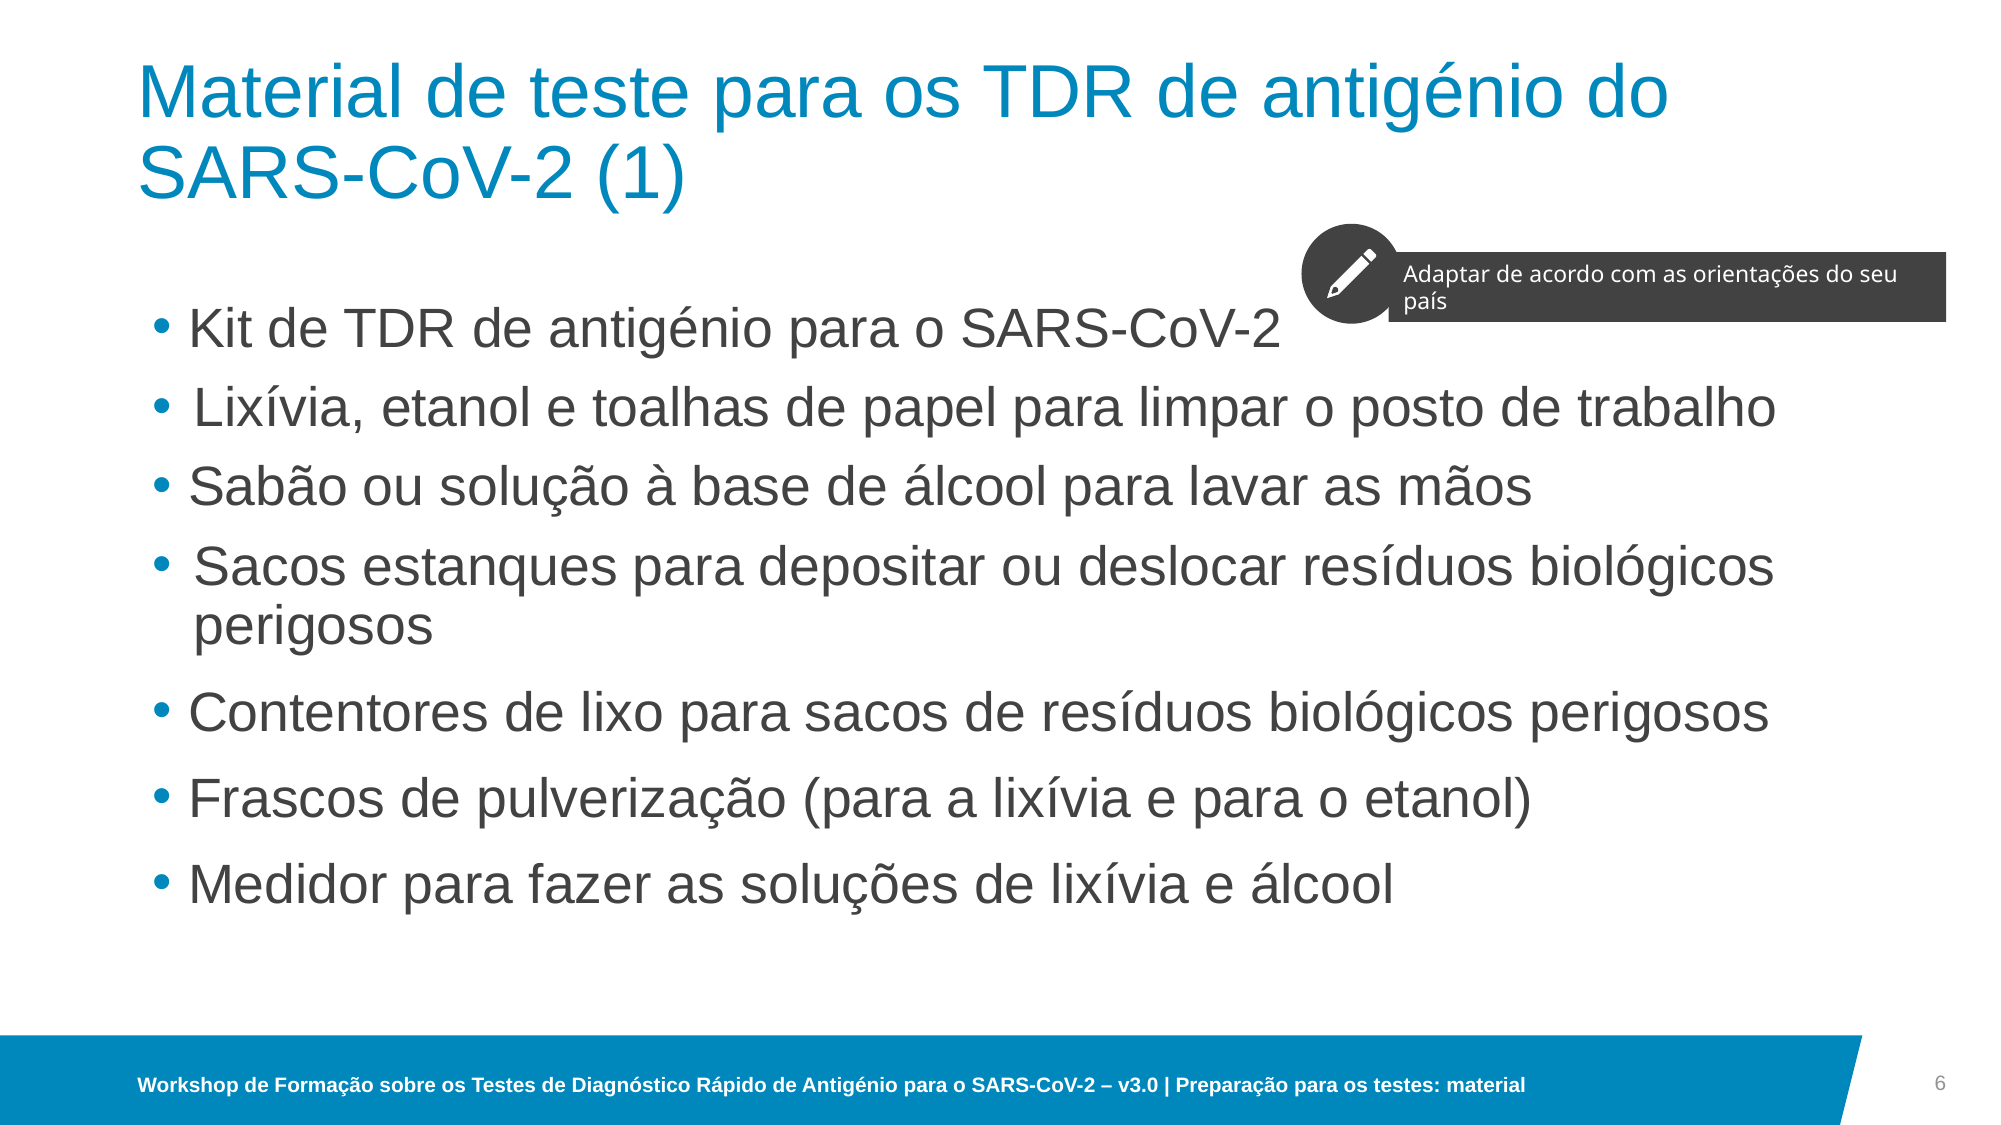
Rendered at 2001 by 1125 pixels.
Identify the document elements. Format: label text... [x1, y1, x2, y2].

footer Workshop de Formação sobre os Testes de Diagnóstico Rápido de Antigénio para o SARS-CoV-2 – v3.0 | Preparação para os testes: material [137, 1042, 1657, 1125]
list Kit de TDR de antigénio para o SARS-CoV-2 Lixívia, etanol e toalhas de papel para limpar o posto de trabalho Sabão ou solução à base de álcool para lavar as mãos Sacos estanques para depositar ou deslocar resíduos biológicos perigosos Contentores de lixo para sacos de resíduos biológicos perigosos Frascos de pulverização (para a lixívia e para o etanol) Medidor para fazer as soluções de lixívia e álcool [137, 284, 1863, 1014]
slide_number 6 [1862, 1035, 1947, 1125]
title Material de teste para os TDR de antigénio do SARS-CoV-2 (1) [137, 59, 1863, 215]
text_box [1302, 224, 1947, 323]
